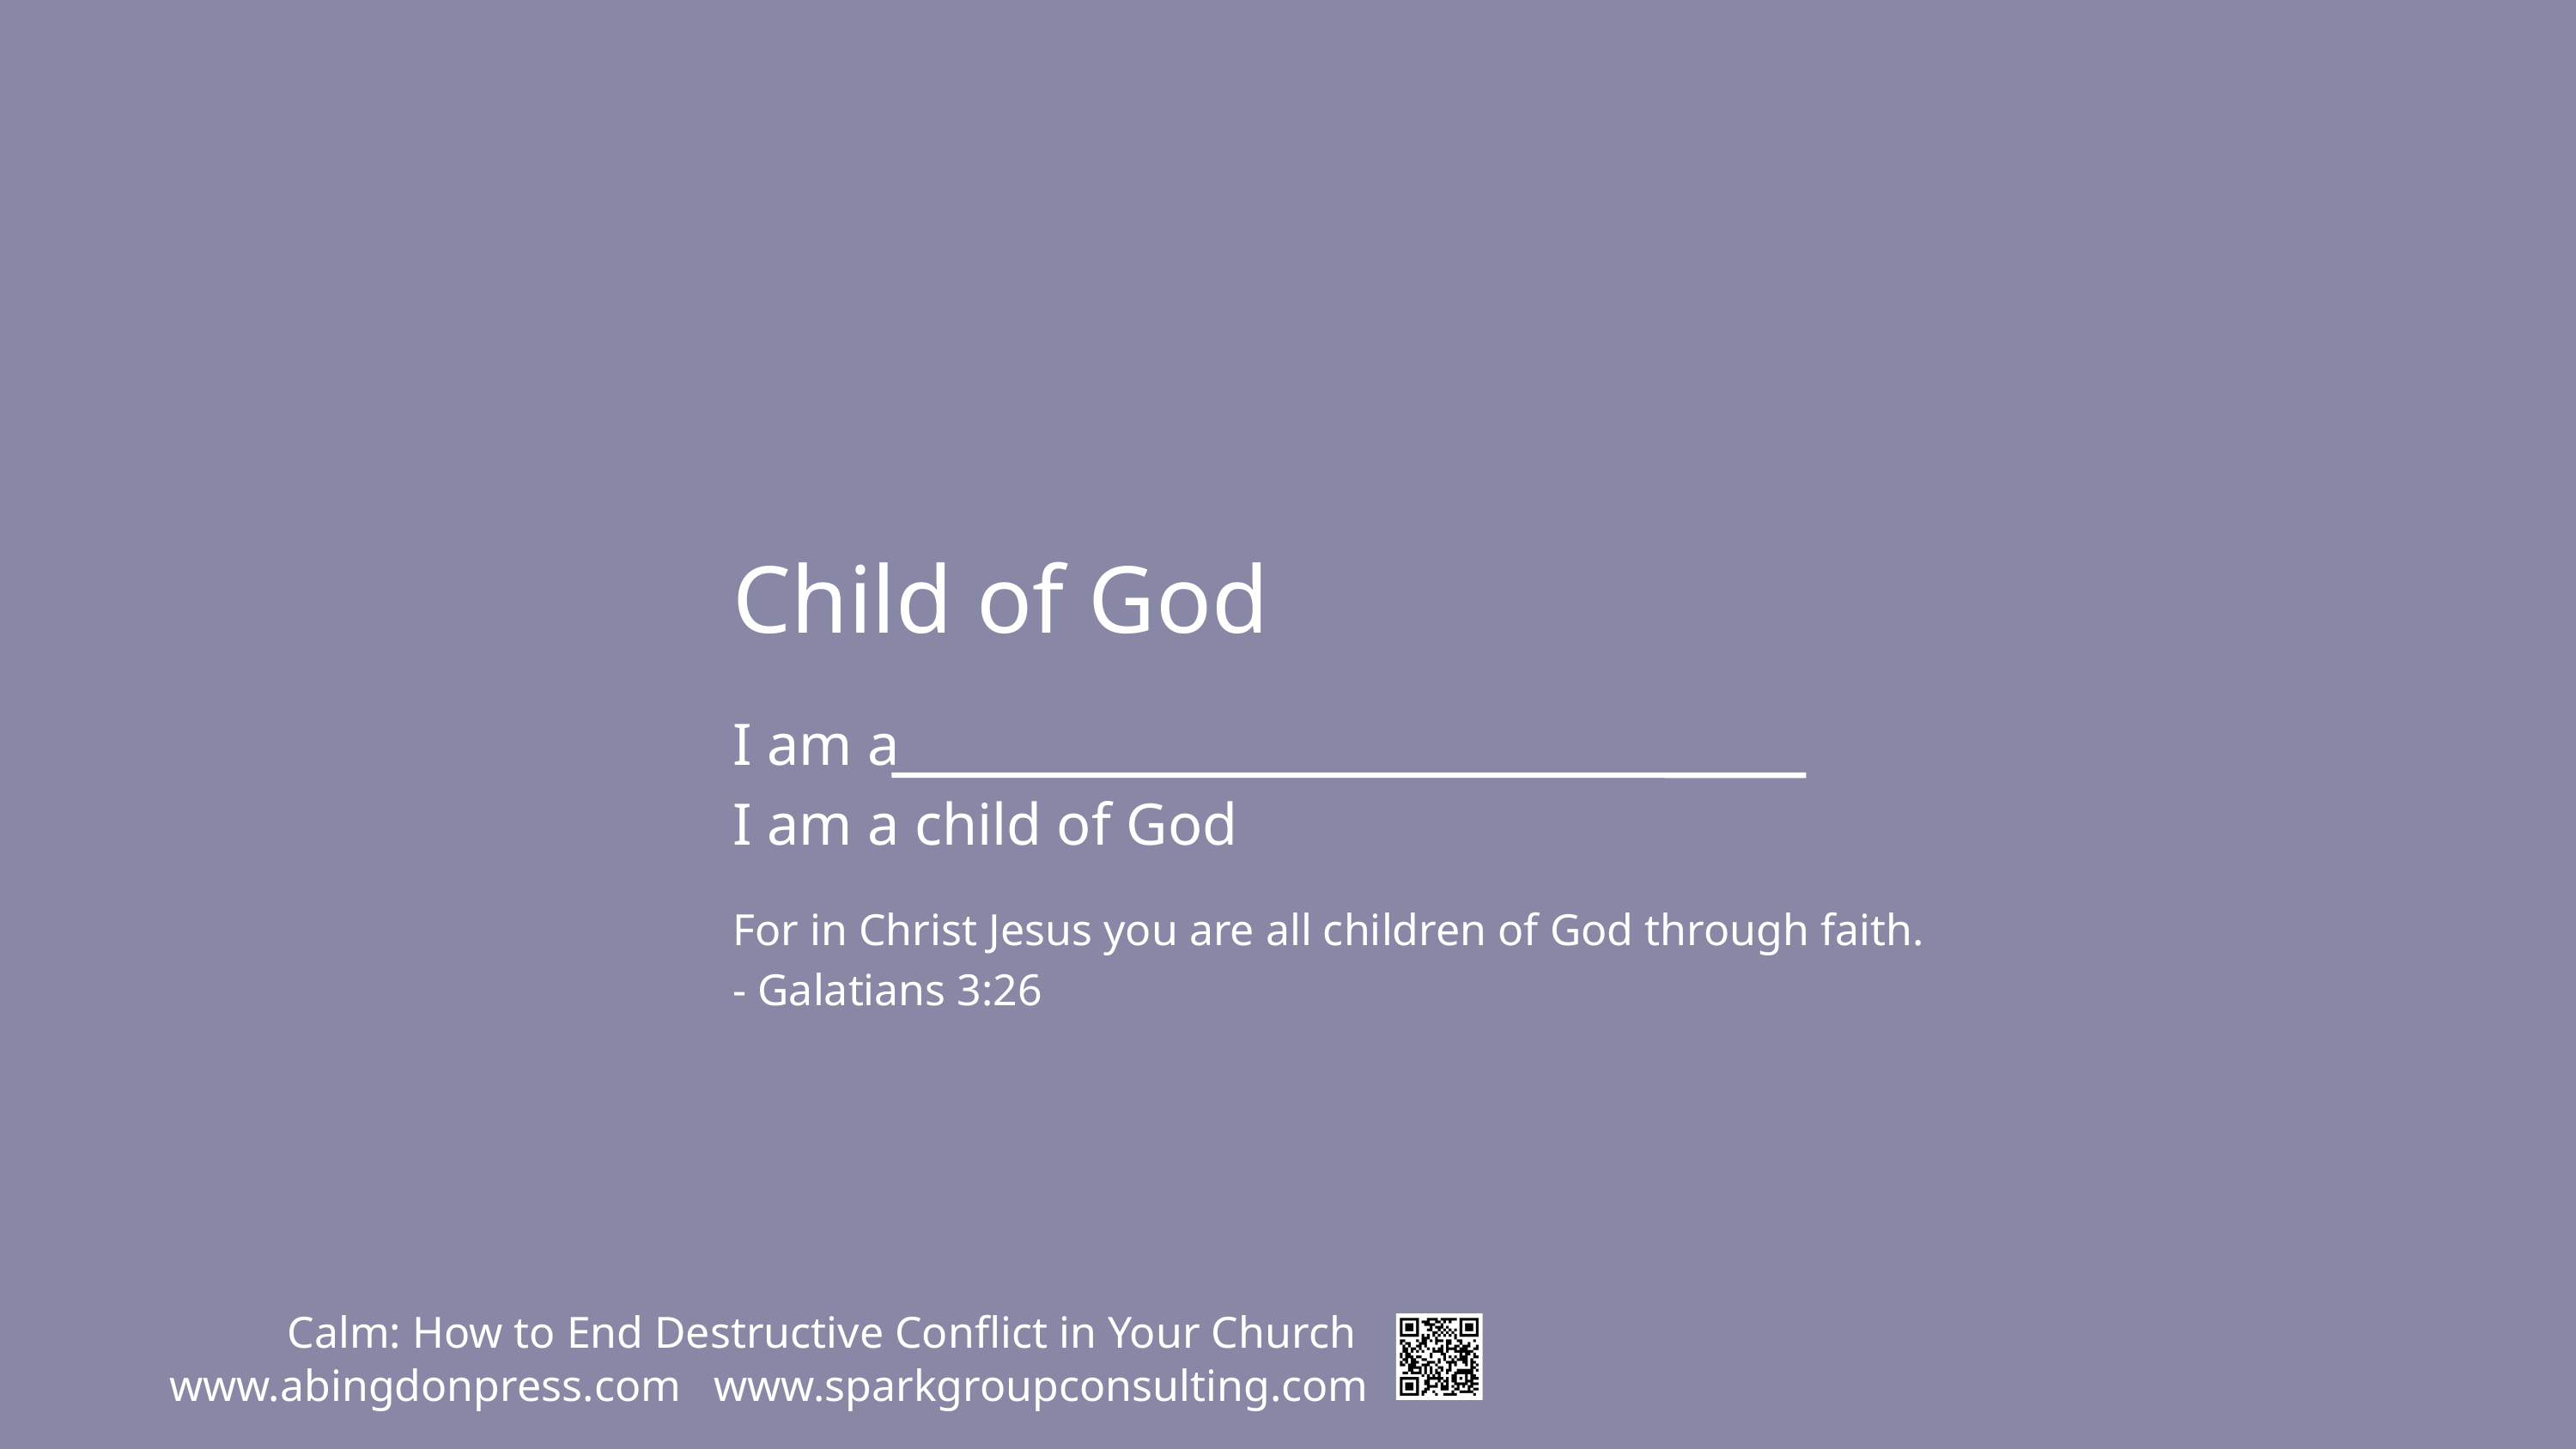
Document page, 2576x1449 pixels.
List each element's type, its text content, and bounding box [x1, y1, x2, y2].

text_box I am a I am a child of God [732, 696, 2233, 857]
text_box Calm: How to End Destructive Conflict in Your Church [169, 1296, 1475, 1357]
text_box www.sparkgroupconsulting.com [714, 1357, 1418, 1410]
text_box www.abingdonpress.com [169, 1357, 714, 1410]
text_box For in Christ Jesus you are all children of God through faith. - Galatians 3:26 [732, 894, 2188, 1015]
text_box Child of God [732, 522, 2042, 652]
text_box [1418, 1313, 1483, 1400]
